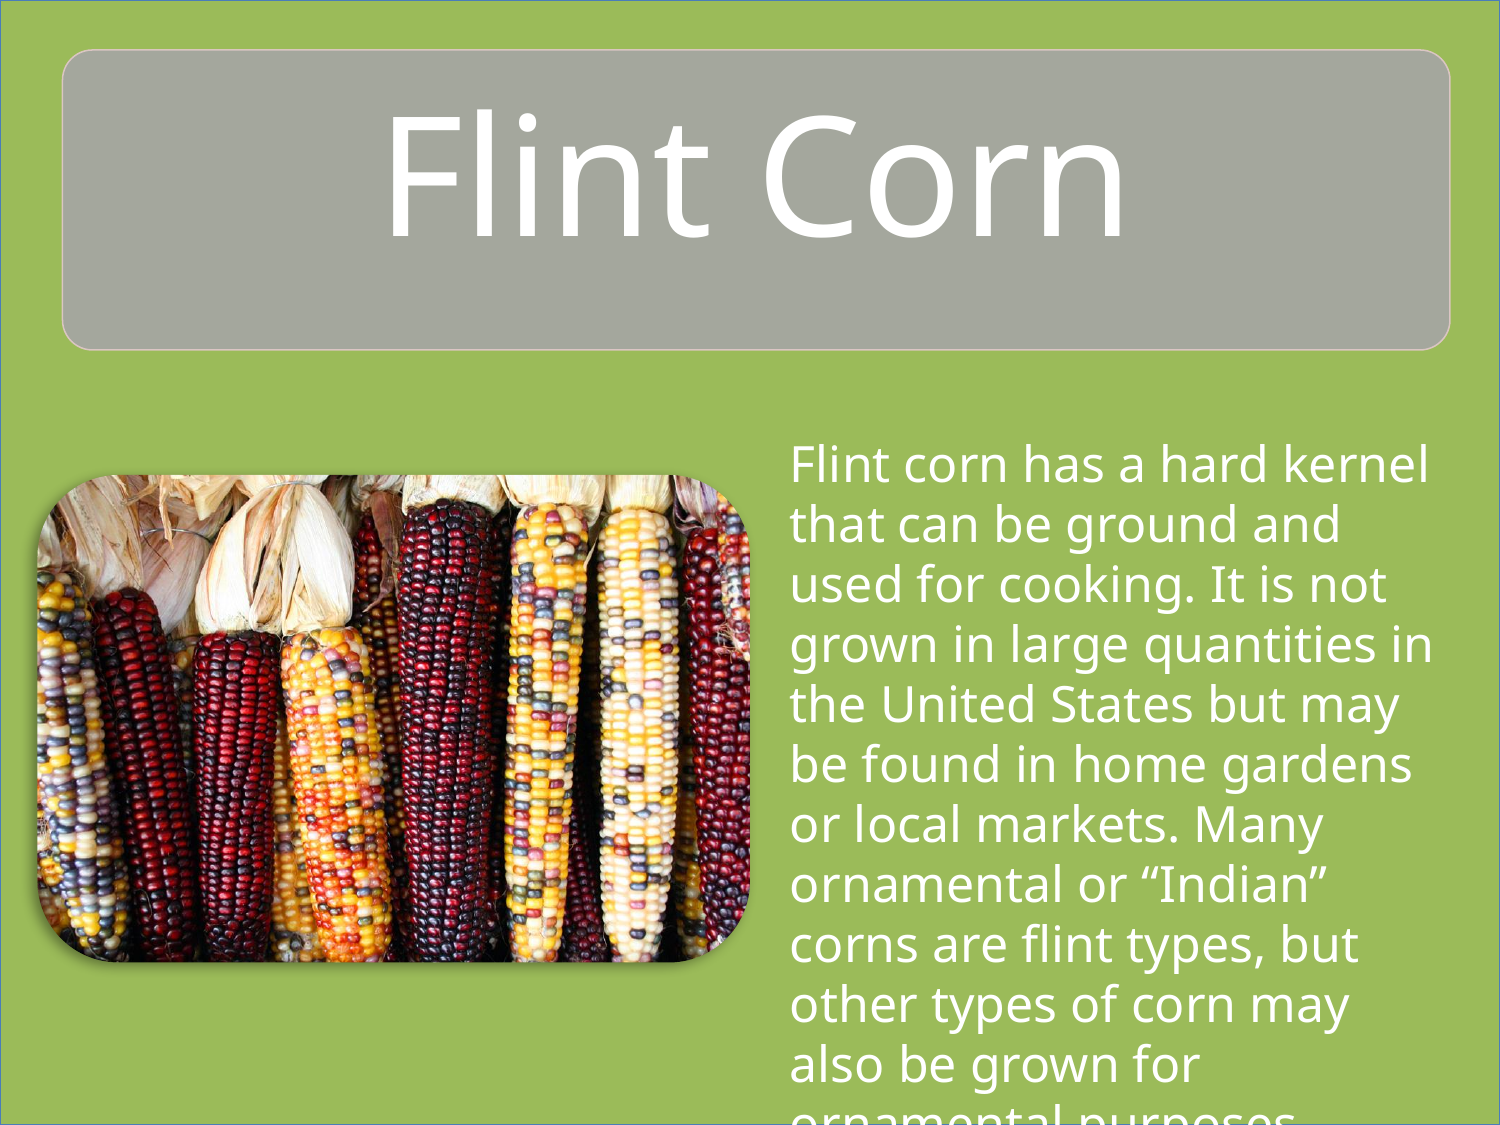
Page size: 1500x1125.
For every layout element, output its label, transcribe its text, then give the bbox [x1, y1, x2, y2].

picture [37, 474, 751, 963]
text_box Flint corn has a hard kernel that can be ground and used for cooking. It is not grown in large quantities in the United States but may be found in home gardens or local markets. Many ornamental or “Indian” corns are flint types, but other types of corn may also be grown for ornamental purposes. [774, 424, 1463, 1125]
text_box Flint Corn [74, 62, 1438, 278]
text_box [62, 49, 1450, 350]
text_box [0, 0, 1500, 1125]
